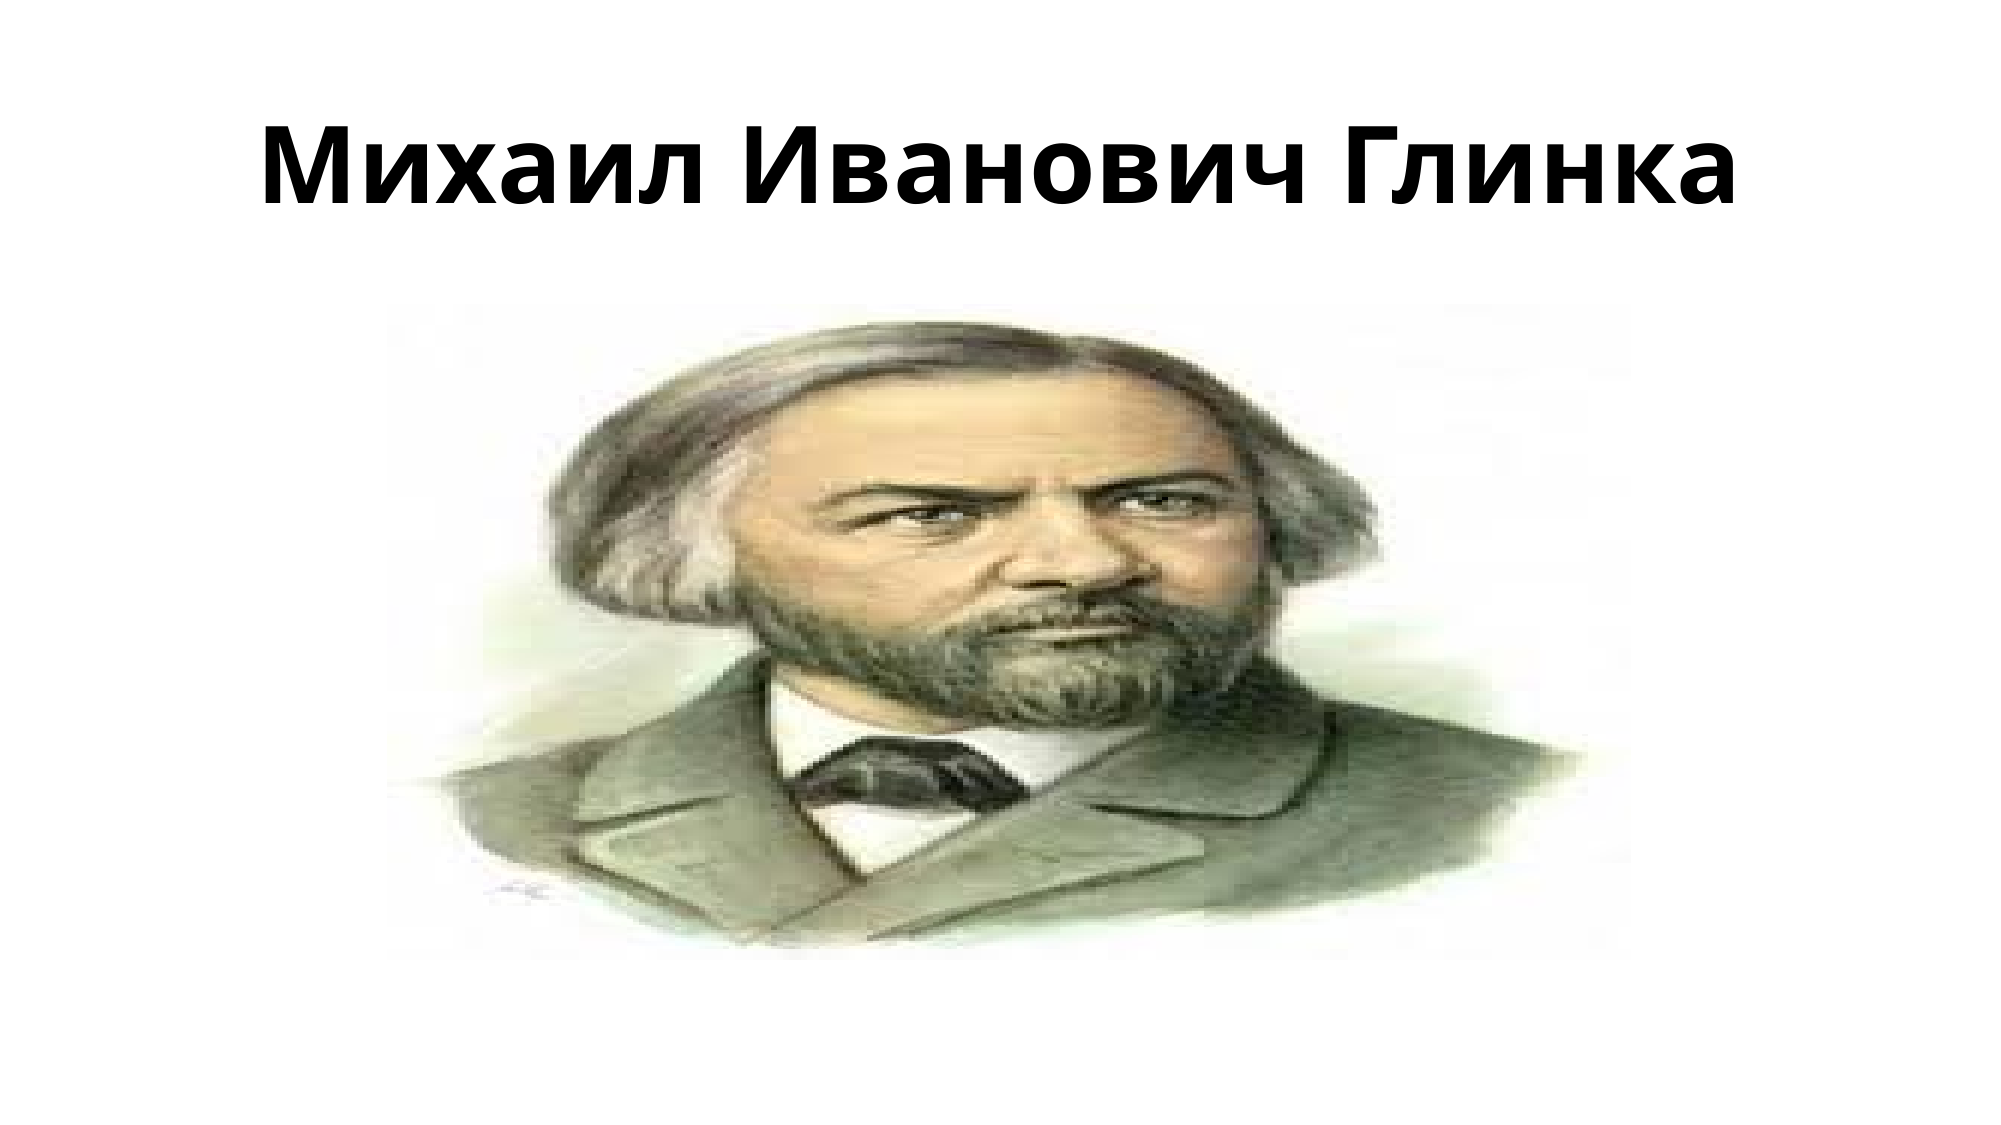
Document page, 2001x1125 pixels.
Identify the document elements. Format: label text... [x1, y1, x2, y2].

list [387, 304, 1631, 960]
title Михаил Иванович Глинка [137, 59, 1863, 278]
